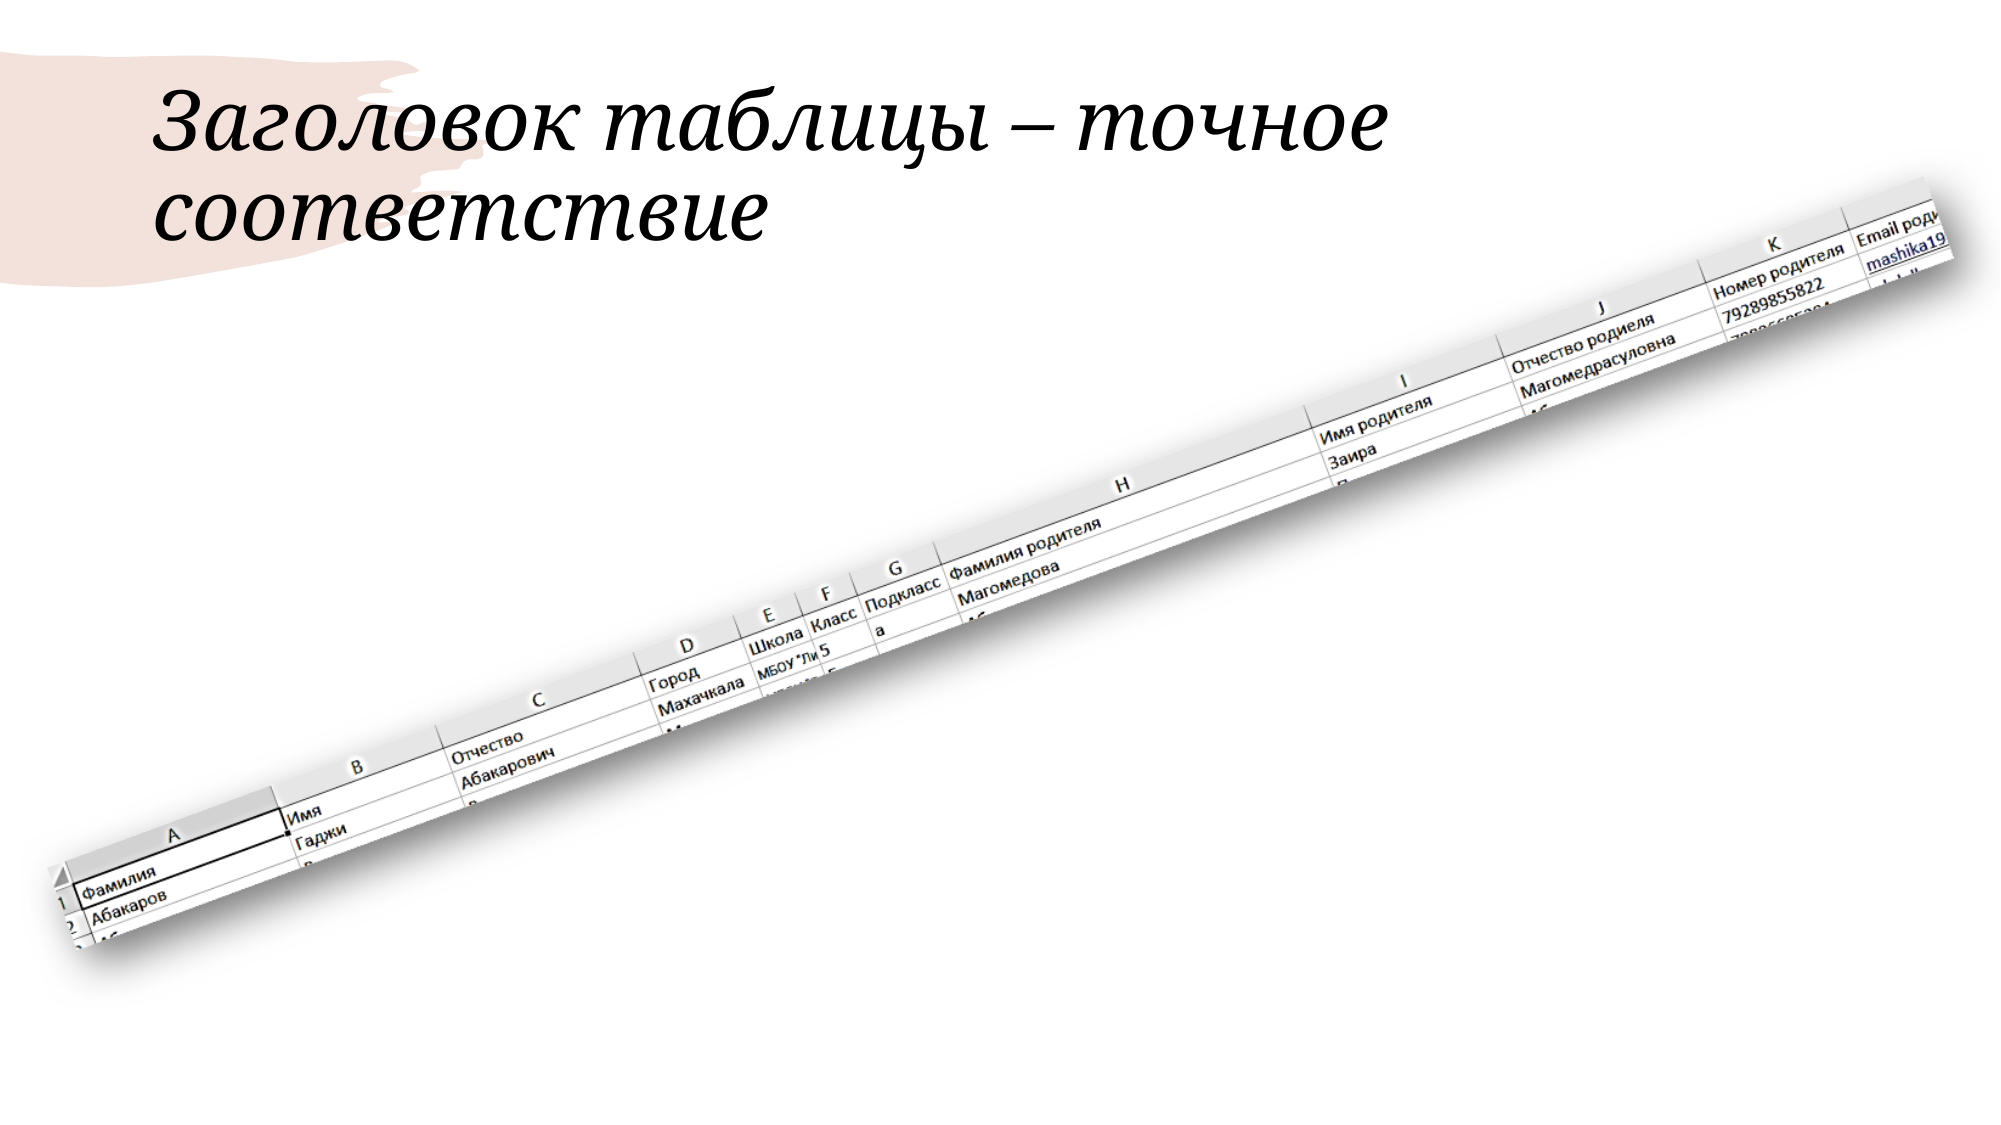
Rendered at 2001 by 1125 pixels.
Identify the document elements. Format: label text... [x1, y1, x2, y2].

title Заголовок таблицы – точное соответствие [137, 59, 1863, 278]
picture [0, 178, 2000, 948]
